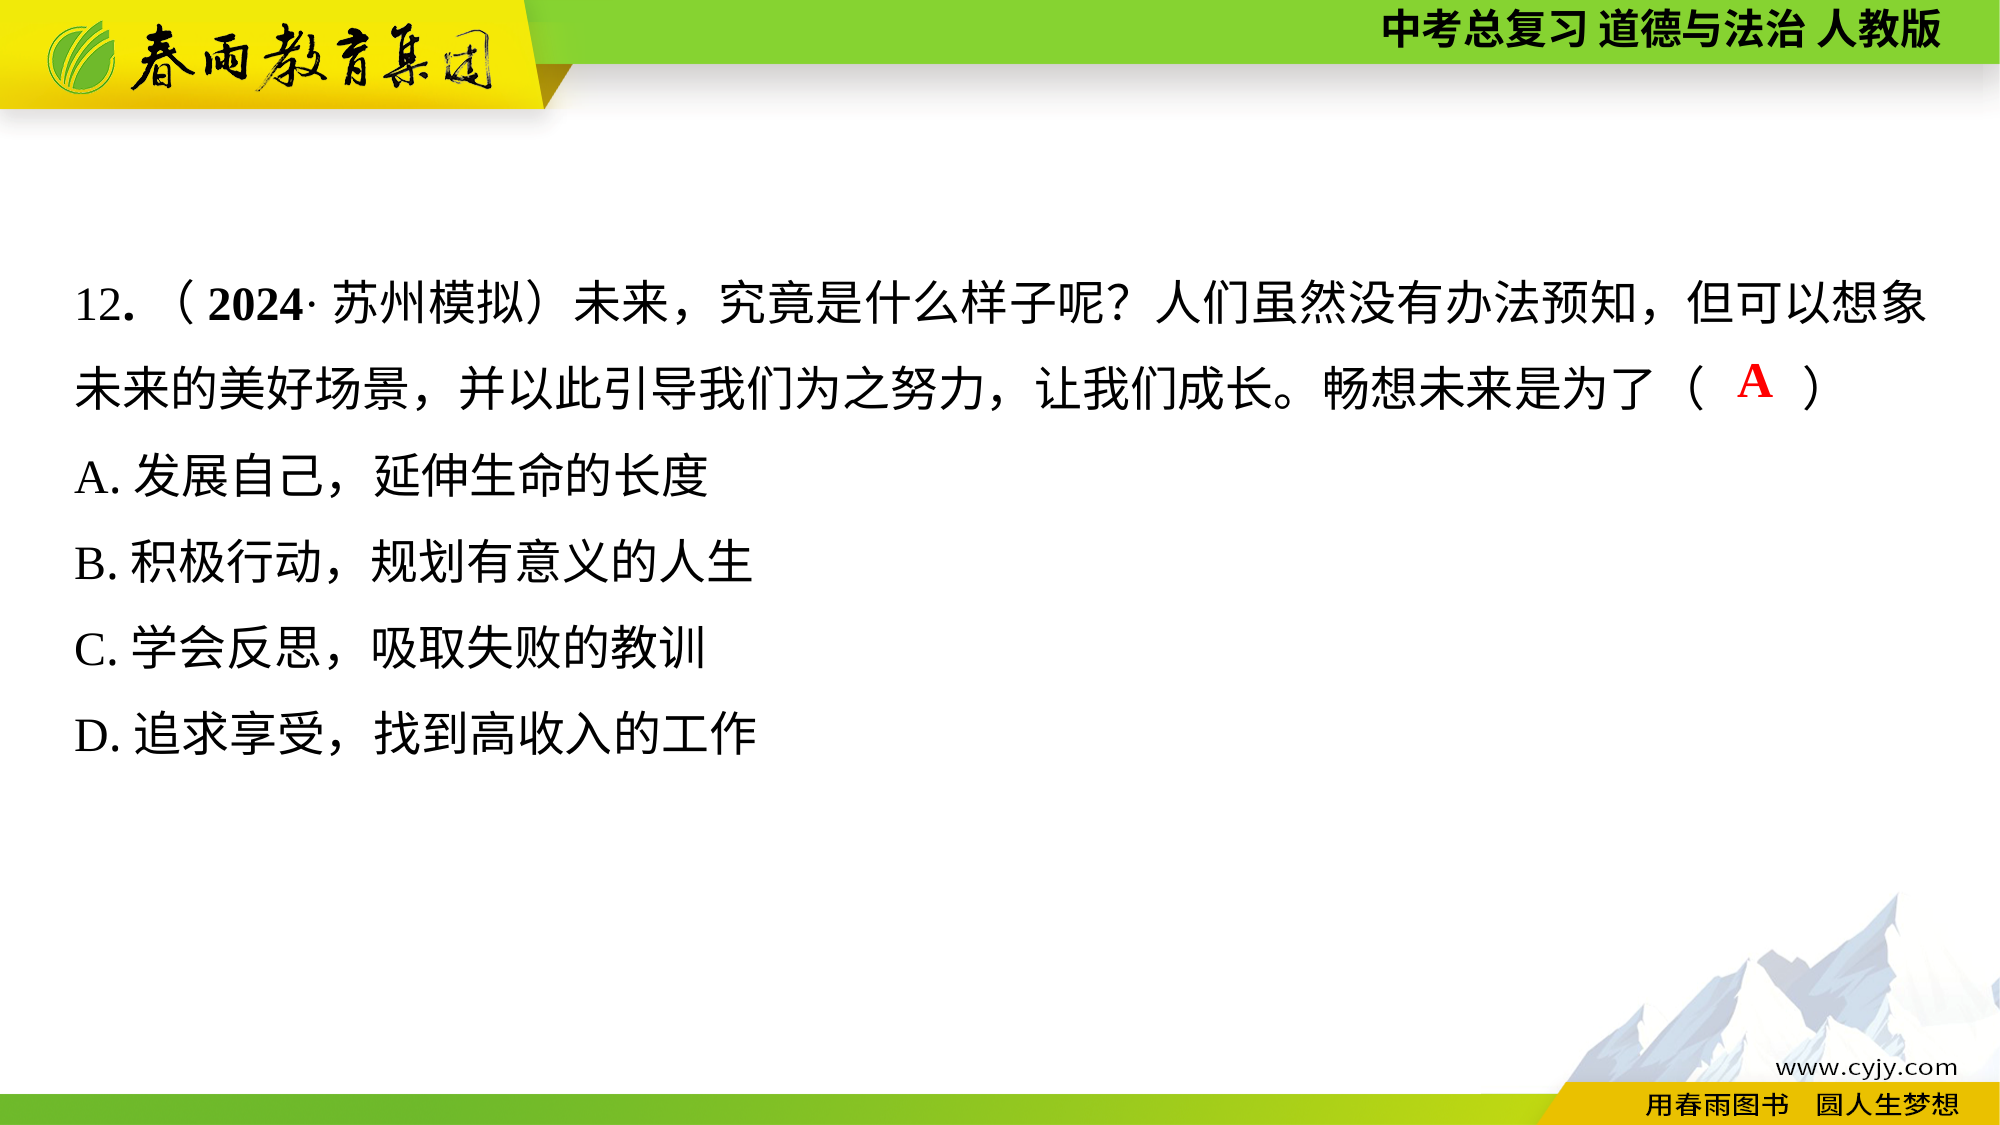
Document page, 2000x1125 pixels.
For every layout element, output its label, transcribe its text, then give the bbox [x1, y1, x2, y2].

text_box A [1722, 340, 1789, 415]
list 12.（2024·苏州模拟）未来，究竟是什么样子呢？人们虽然没有办法预知，但可以想象未来的美好场景，并以此引导我们为之努力，让我们成长。畅想未来是为了（ ） A.发展自己，延伸生命的长度 B.积极行动，规划有意义的人生 C.学会反思，吸取失败的教训 D.追求享受，找到高收入的工作 [59, 236, 1944, 764]
picture [0, 0, 2000, 1125]
